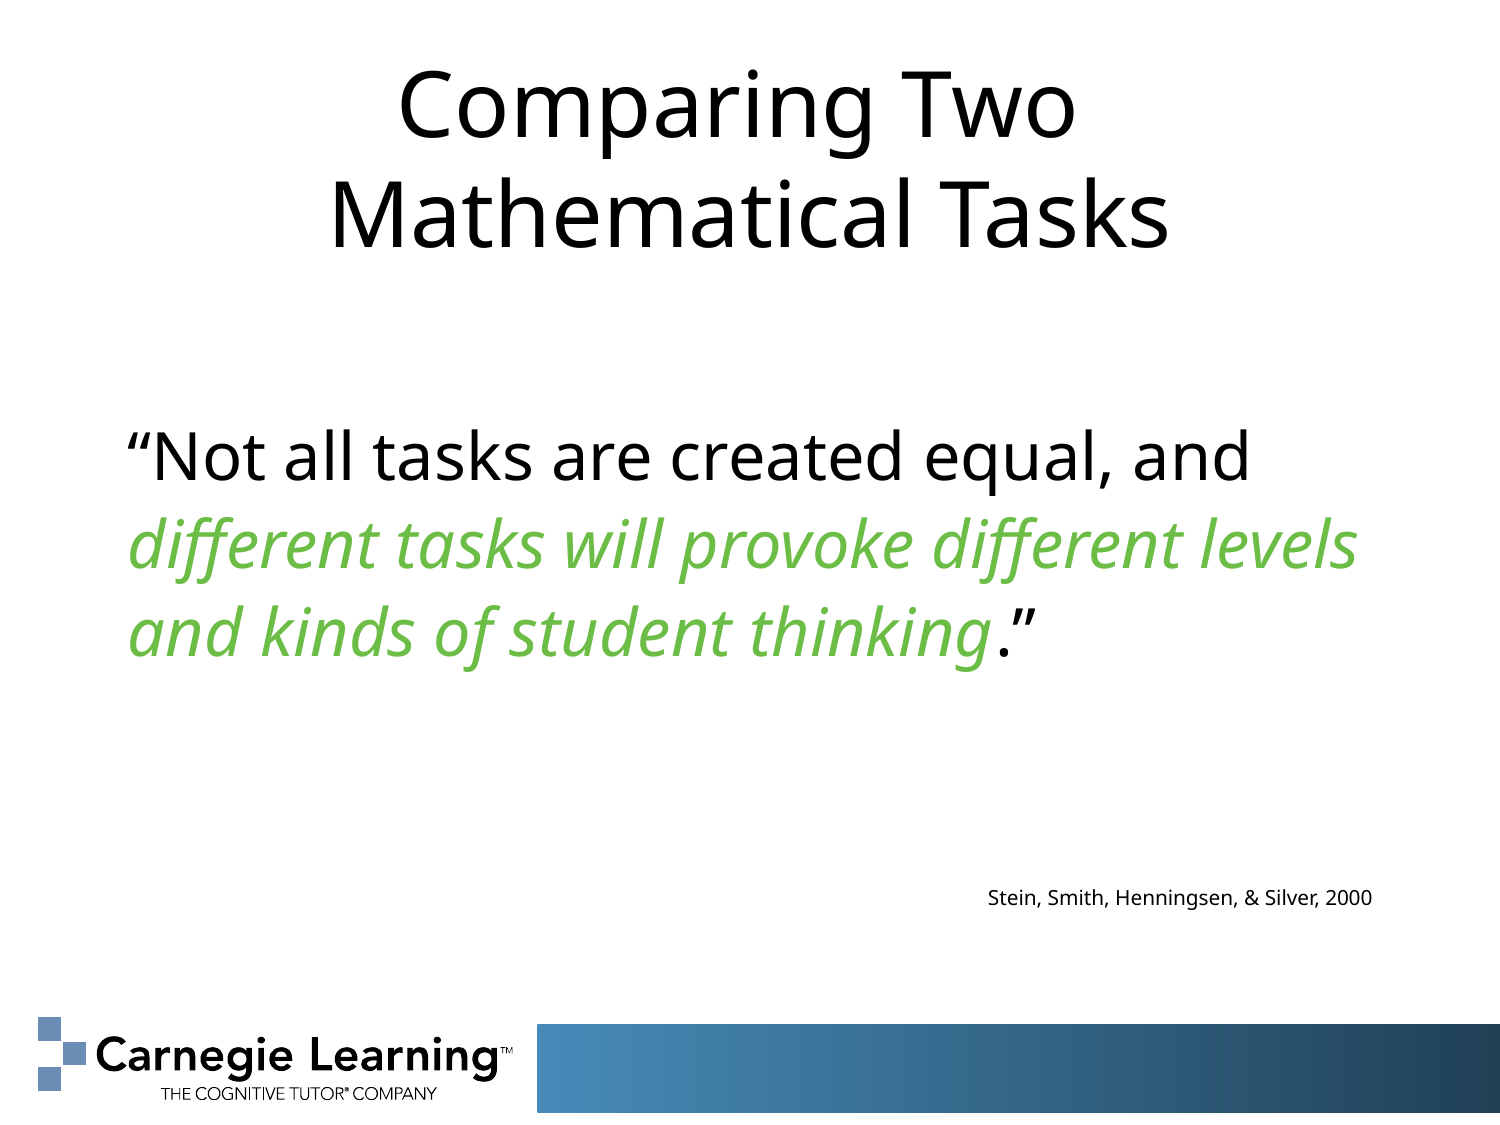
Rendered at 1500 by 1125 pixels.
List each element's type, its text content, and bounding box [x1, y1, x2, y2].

list “Not all tasks are created equal, and different tasks will provoke different levels and kinds of student thinking.” Stein, Smith, Henningsen, & Silver, 2000 [112, 324, 1388, 963]
title Comparing Two Mathematical Tasks [37, 24, 1463, 288]
